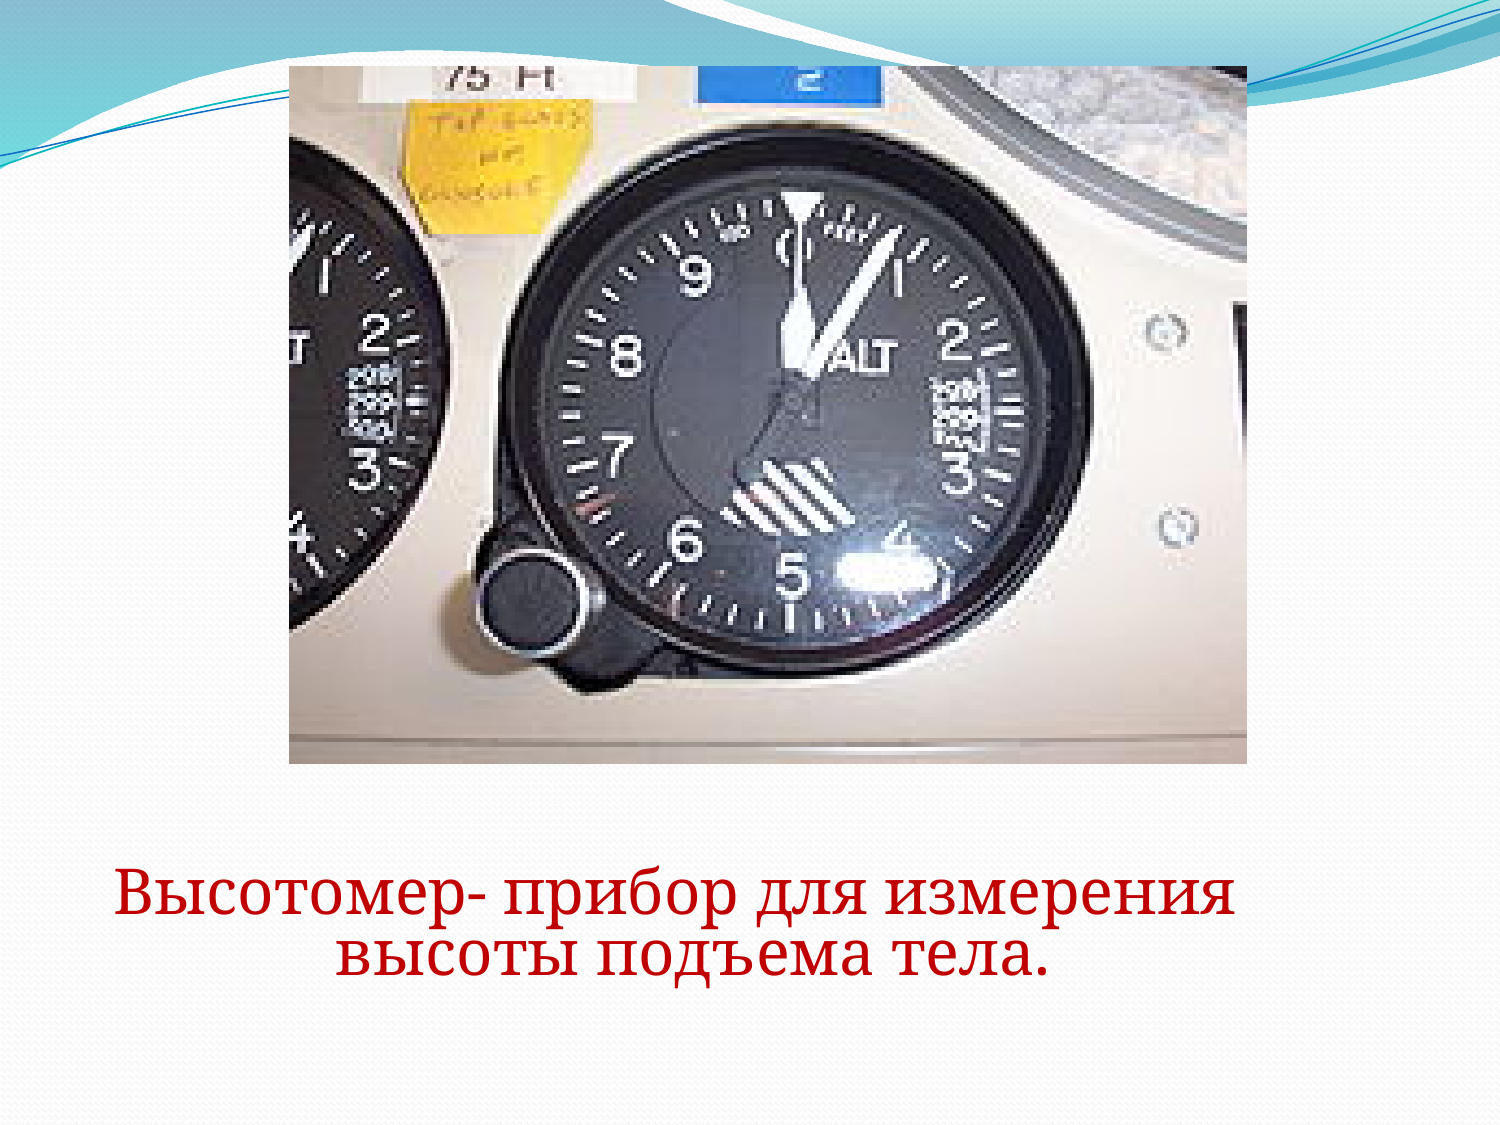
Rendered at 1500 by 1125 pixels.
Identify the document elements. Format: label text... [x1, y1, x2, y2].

picture [288, 65, 1247, 764]
list Высотомер- прибор для измерения высоты подъема тела. [0, 786, 1350, 1000]
